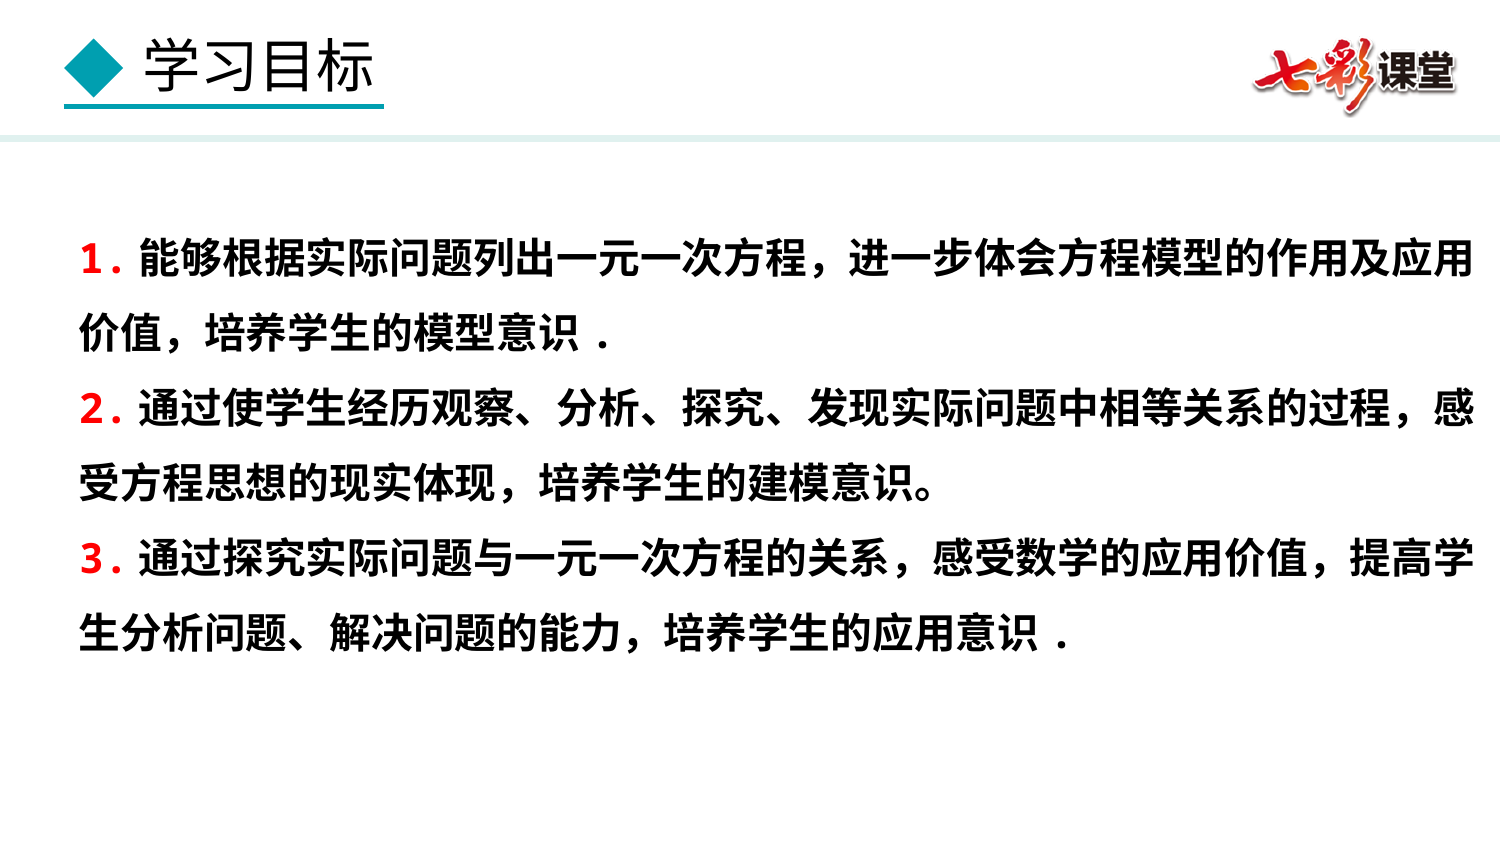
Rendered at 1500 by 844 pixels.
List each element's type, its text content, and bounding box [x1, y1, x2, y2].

text_box 1.能够根据实际问题列出一元一次方程，进一步体会方程模型的作用及应用价值，培养学生的模型意识. 2.通过使学生经历观察、分析、探究、发现实际问题中相等关系的过程，感受方程思想的现实体现，培养学生的建模意识。 3.通过探究实际问题与一元一次方程的关系，感受数学的应用价值，提高学生分析问题、解决问题的能力，培养学生的应用意识. [64, 199, 1500, 665]
picture [1249, 32, 1461, 118]
